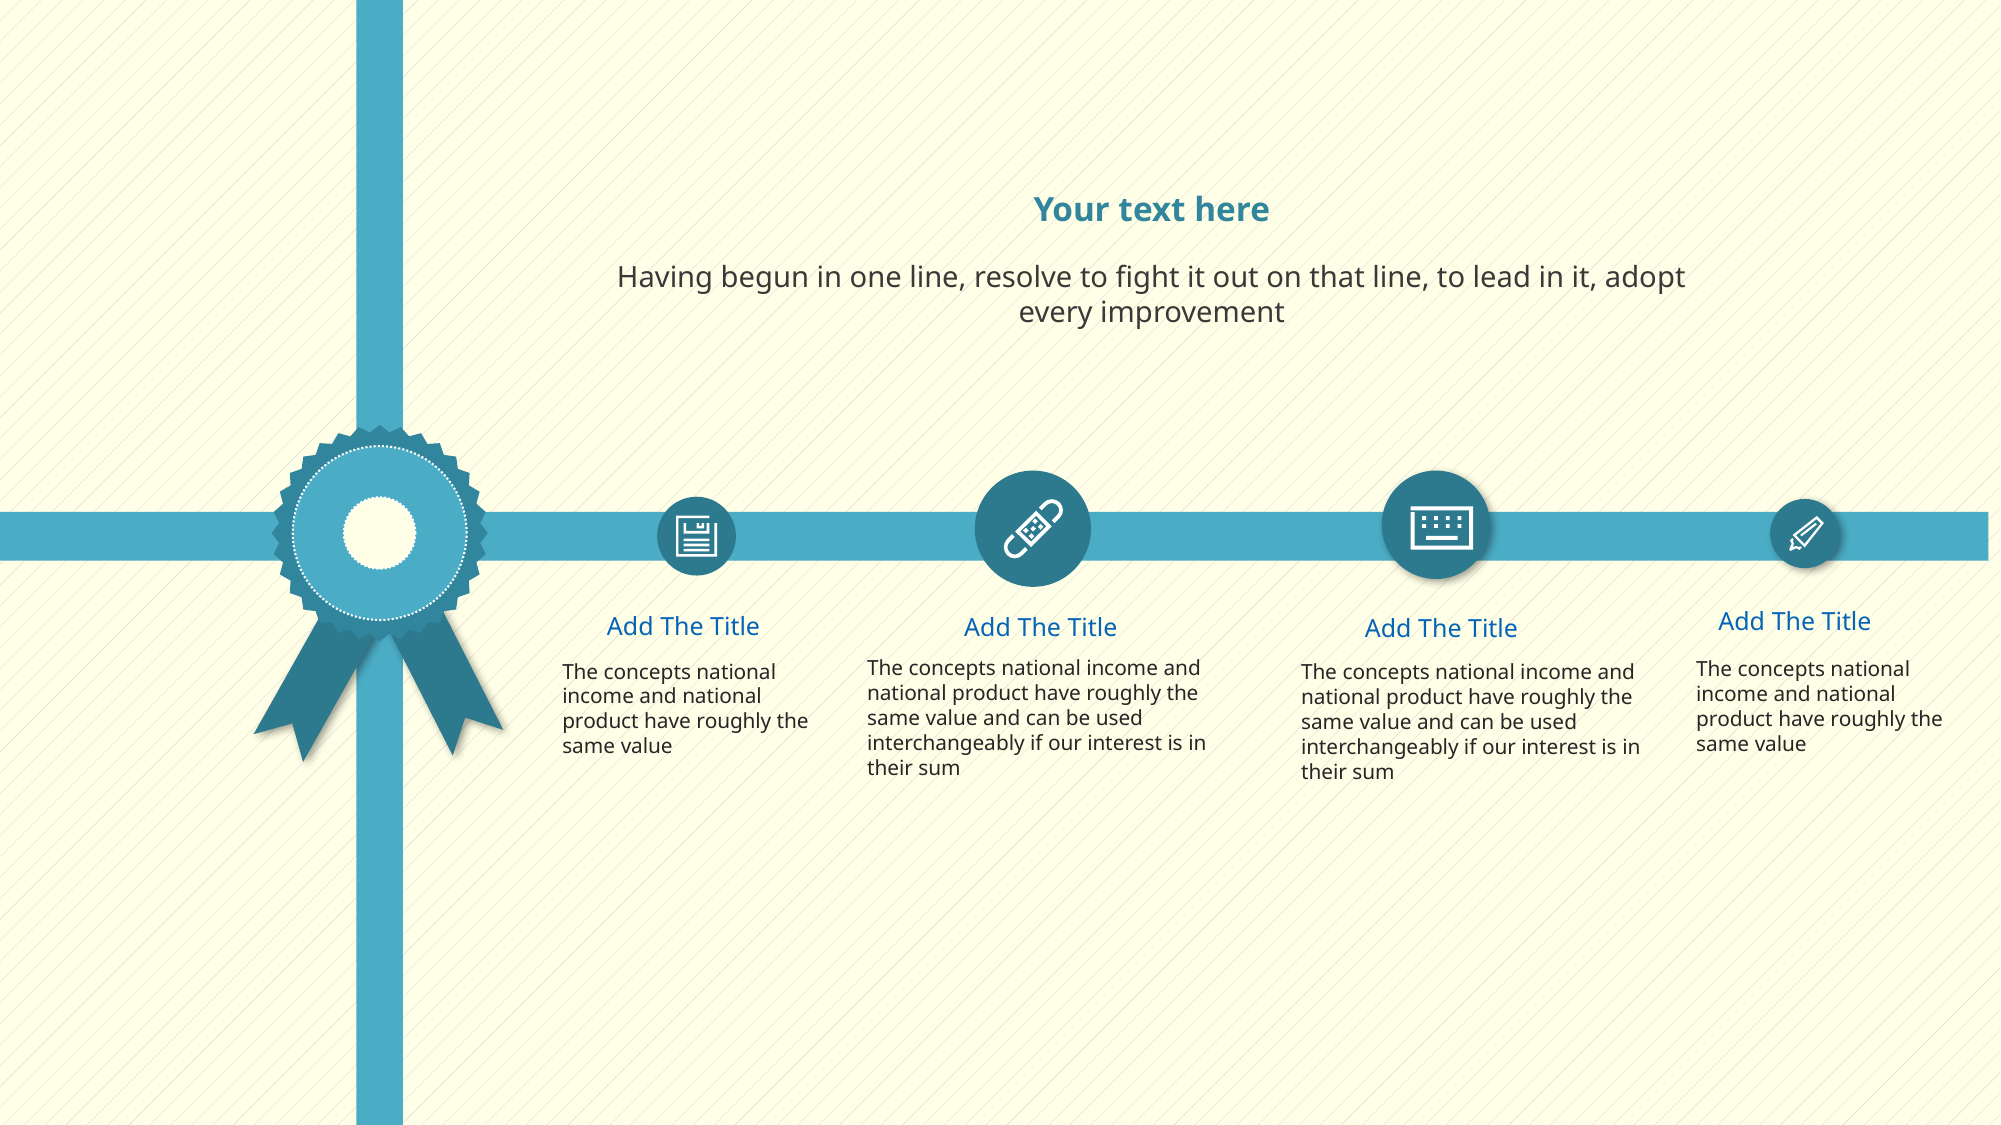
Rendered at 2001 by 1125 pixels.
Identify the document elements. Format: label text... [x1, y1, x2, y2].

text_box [974, 470, 1092, 587]
text_box Add The Title [949, 604, 1184, 650]
text_box [355, 0, 404, 424]
text_box [393, 642, 506, 759]
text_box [657, 496, 736, 576]
text_box Add The Title [1703, 597, 1938, 643]
text_box [1491, 511, 1770, 562]
text_box [251, 642, 372, 765]
text_box The concepts national income and national product have roughly the same value [1681, 648, 1964, 763]
text_box [0, 511, 271, 562]
text_box Your text here Having begun in one line, resolve to fight it out on that line, to lead in it, adopt every improvement [598, 181, 1706, 336]
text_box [271, 424, 488, 642]
text_box The concepts national income and national product have roughly the same value and can be used interchangeably if our interest is in their sum [1286, 651, 1674, 791]
text_box Add The Title [1350, 605, 1585, 650]
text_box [1381, 470, 1491, 579]
text_box [1840, 511, 1989, 562]
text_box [1770, 498, 1840, 569]
text_box [1092, 511, 1381, 562]
text_box [488, 511, 657, 562]
text_box [736, 511, 974, 562]
text_box [355, 642, 404, 1125]
text_box The concepts national income and national product have roughly the same value and can be used interchangeably if our interest is in their sum [852, 647, 1240, 787]
text_box Add The Title [592, 603, 827, 649]
text_box The concepts national income and national product have roughly the same value [547, 650, 834, 766]
